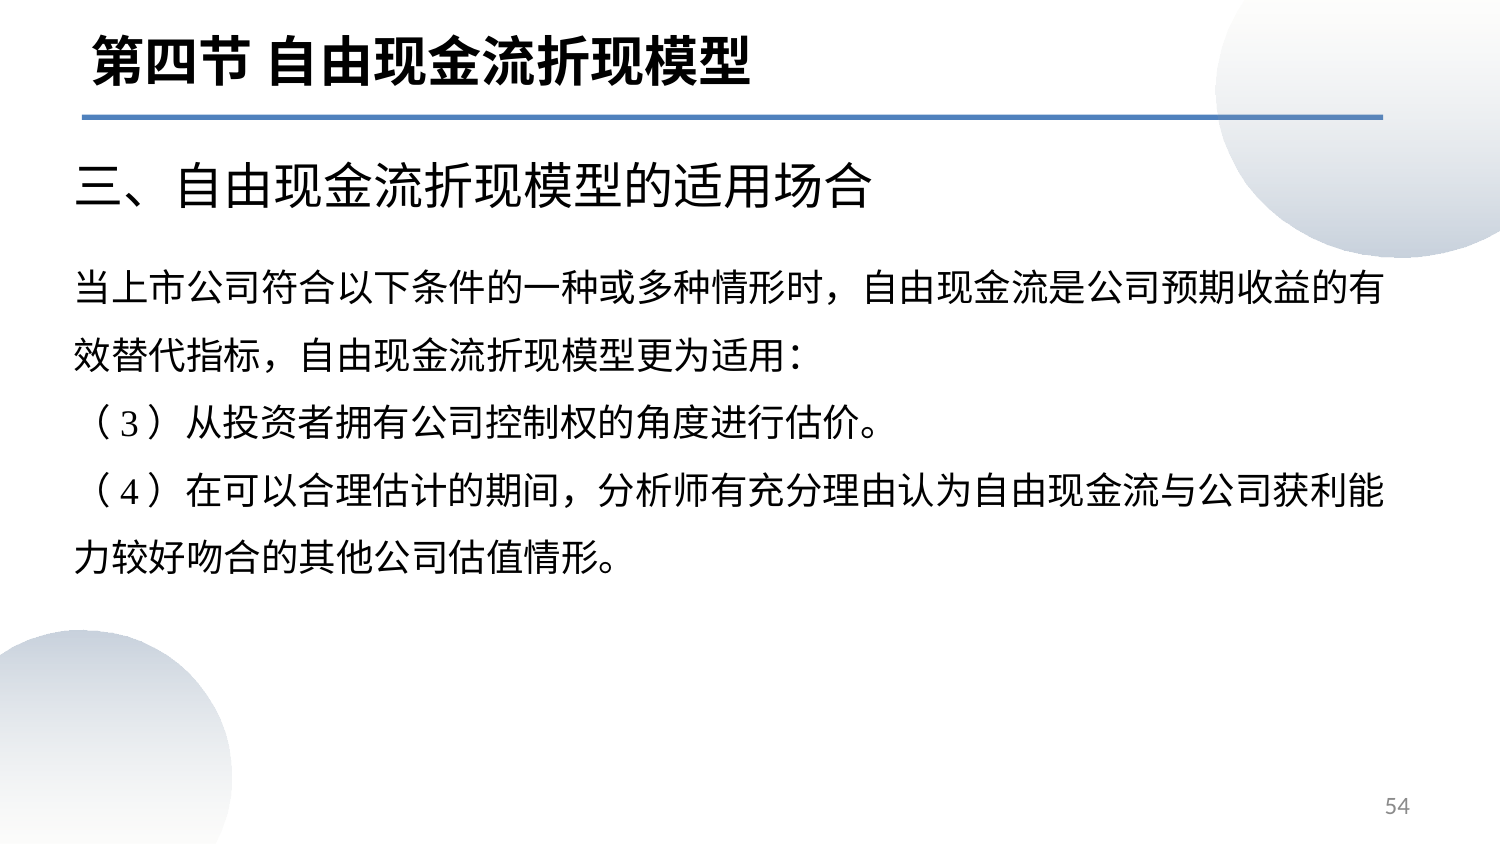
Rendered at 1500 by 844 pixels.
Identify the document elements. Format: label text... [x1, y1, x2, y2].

slide_number 54 [1074, 782, 1425, 827]
list 当上市公司符合以下条件的一种或多种情形时，自由现金流是公司预期收益的有效替代指标，自由现金流折现模型更为适用： （3）从投资者拥有公司控制权的角度进行估价。 （4）在可以合理估计的期间，分析师有充分理由认为自由现金流与公司获利能力较好吻合的其他公司估值情形。 [58, 234, 1409, 624]
text_box [0, 627, 234, 844]
text_box 三、自由现金流折现模型的适用场合 [58, 117, 1256, 200]
text_box 第四节 自由现金流折现模型 [74, 11, 1234, 107]
text_box [1213, 0, 1500, 260]
